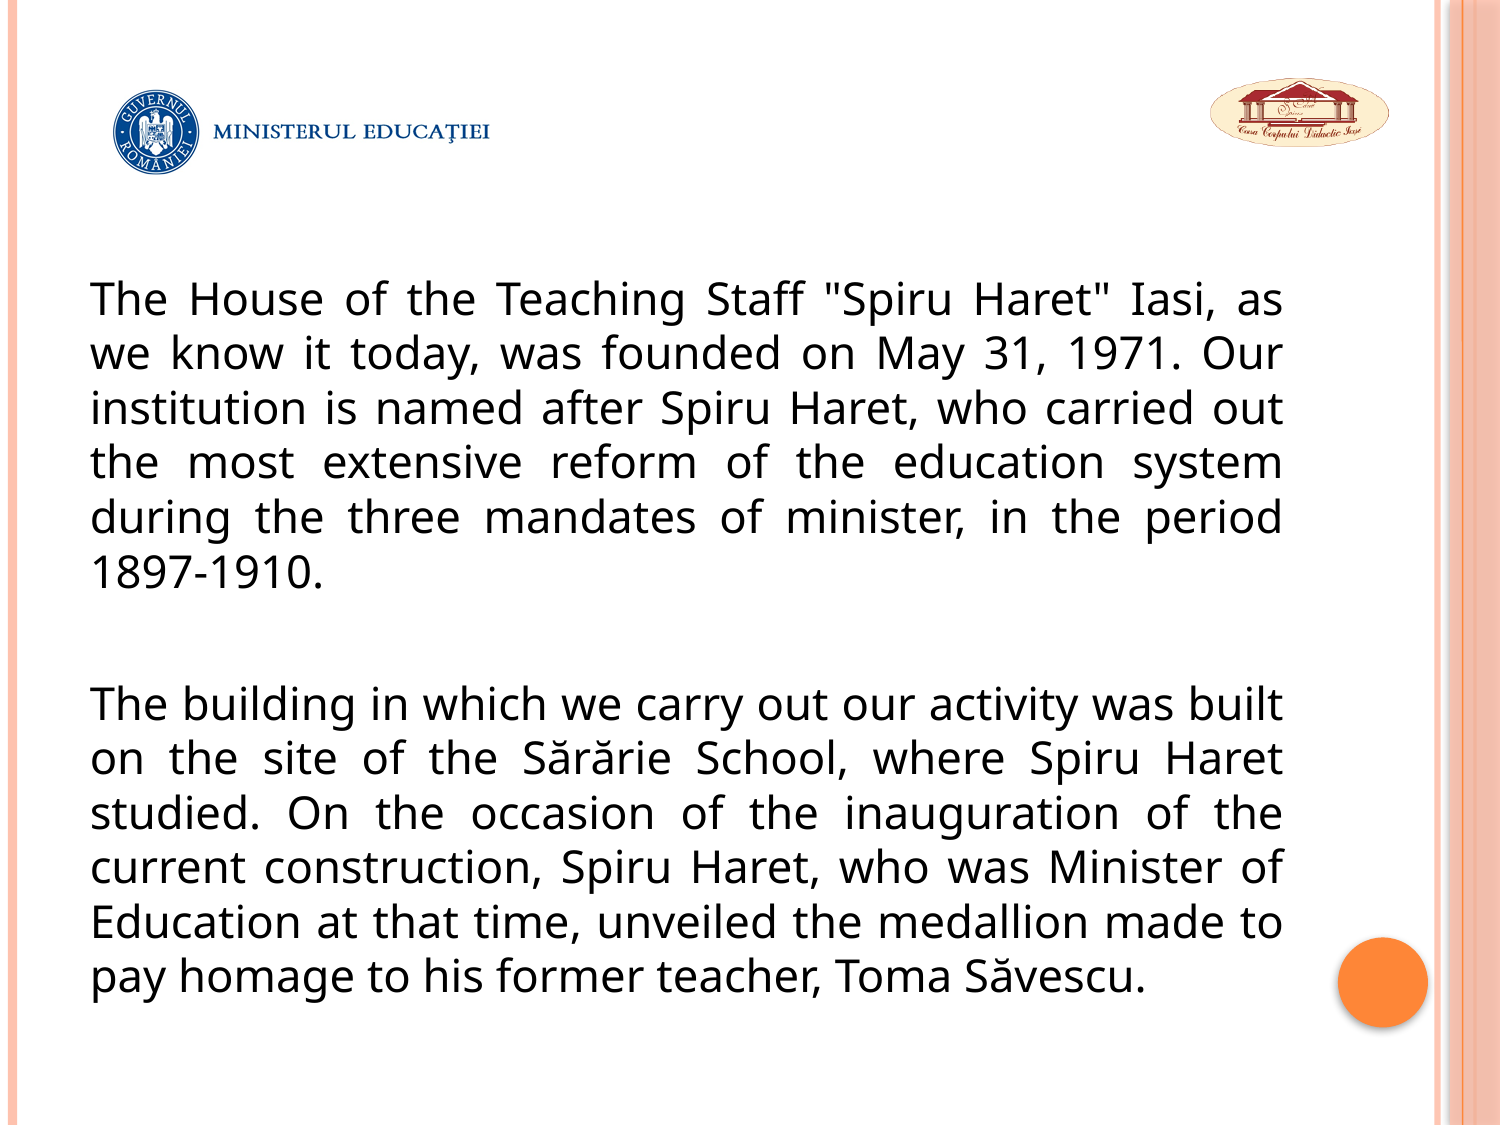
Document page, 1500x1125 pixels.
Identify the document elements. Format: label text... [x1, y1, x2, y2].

picture [111, 89, 491, 175]
list The House of the Teaching Staff "Spiru Haret" Iasi, as we know it today, was founded on May 31, 1971. Our institution is named after Spiru Haret, who carried out the most extensive reform of the education system during the three mandates of minister, in the period 1897-1910. The building in which we carry out our activity was built on the site of the Sărărie School, where Spiru Haret studied. On the occasion of the inauguration of the current construction, Spiru Haret, who was Minister of Education at that time, unveiled the medallion made to pay homage to his former teacher, Toma Săvescu. [75, 262, 1300, 1062]
picture [1210, 77, 1391, 148]
